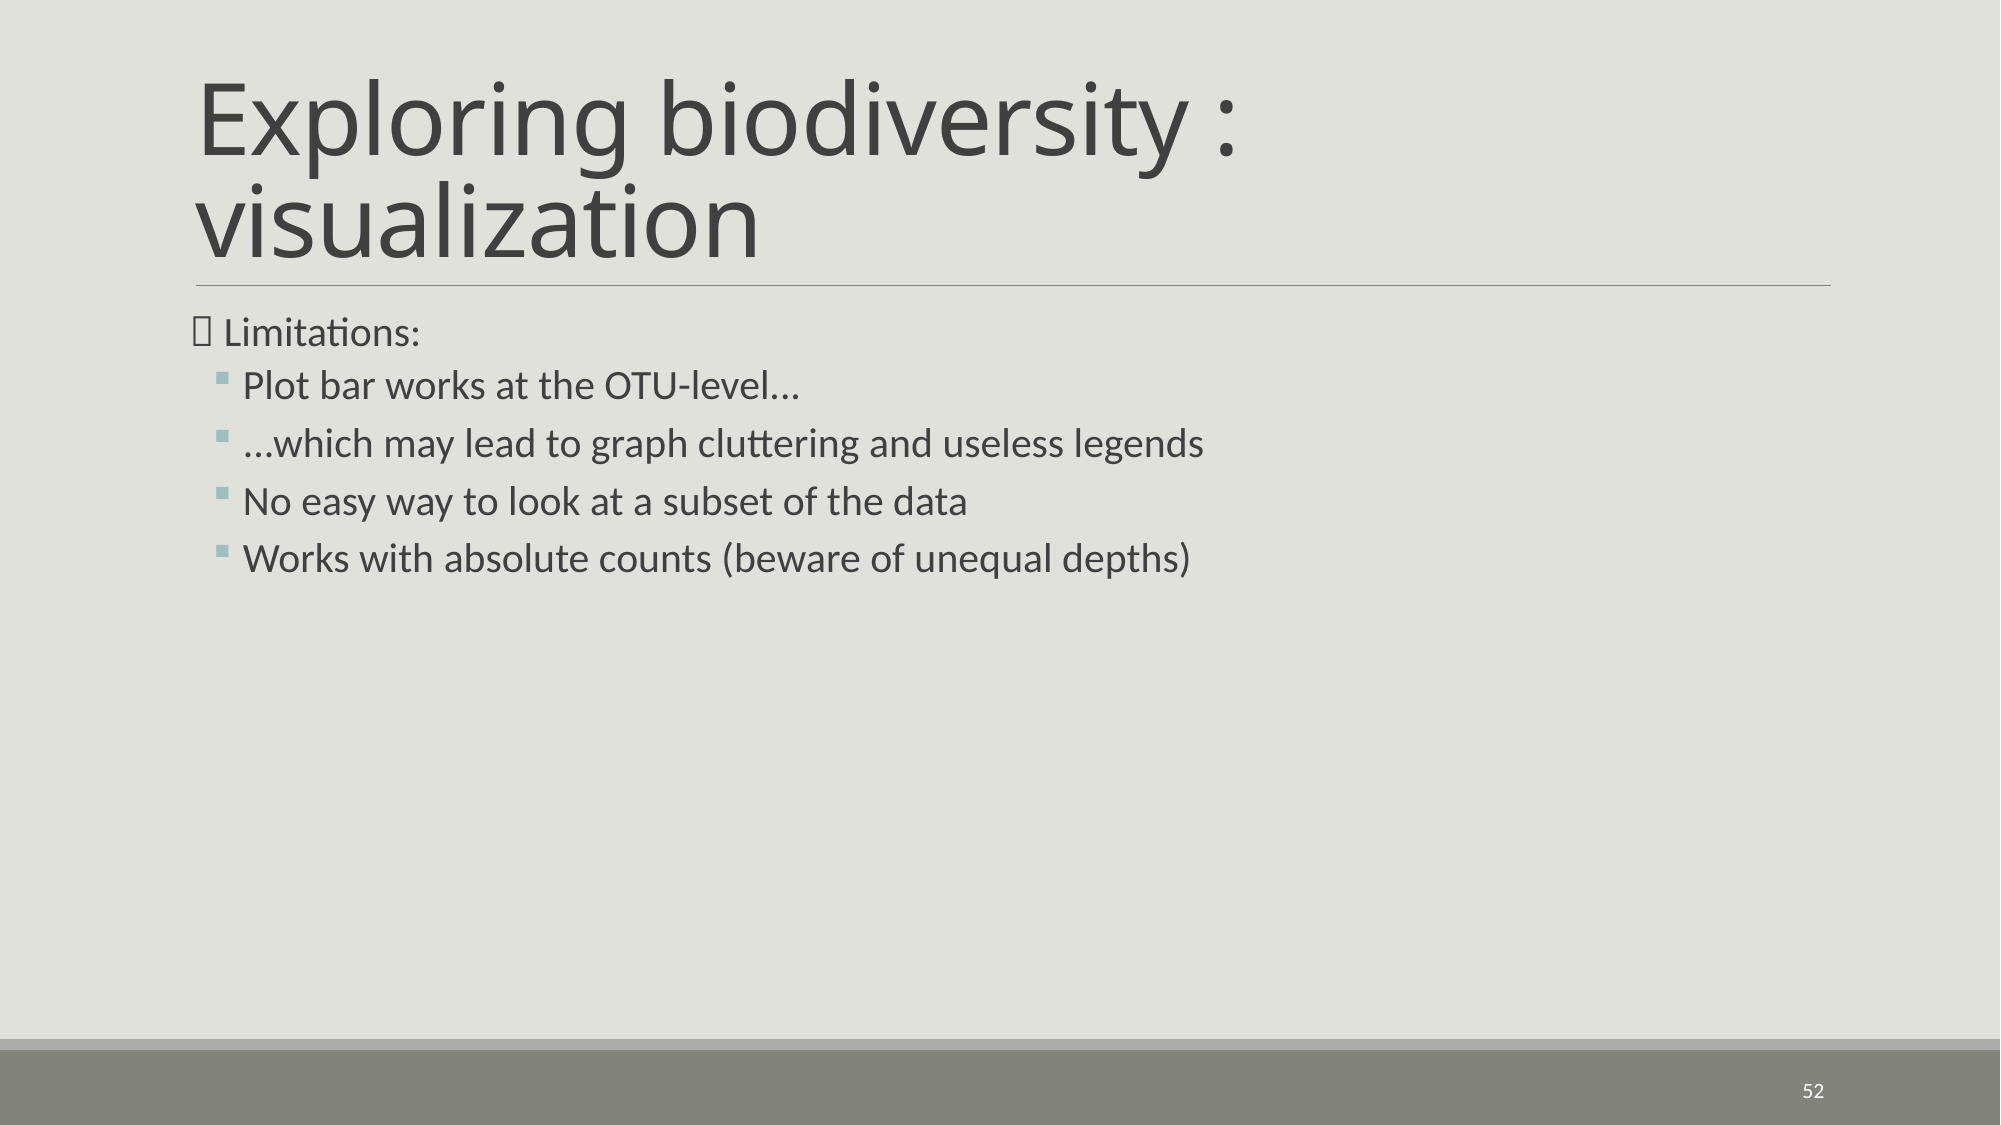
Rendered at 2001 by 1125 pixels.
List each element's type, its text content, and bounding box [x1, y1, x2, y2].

slide_number 52 [1624, 1059, 1840, 1120]
list  Limitations: Plot bar works at the OTU-level... ...which may lead to graph cluttering and useless legends No easy way to look at a subset of the data Works with absolute counts (beware of unequal depths) [180, 302, 1830, 963]
title Exploring biodiversity : visualization [180, 47, 1830, 285]
